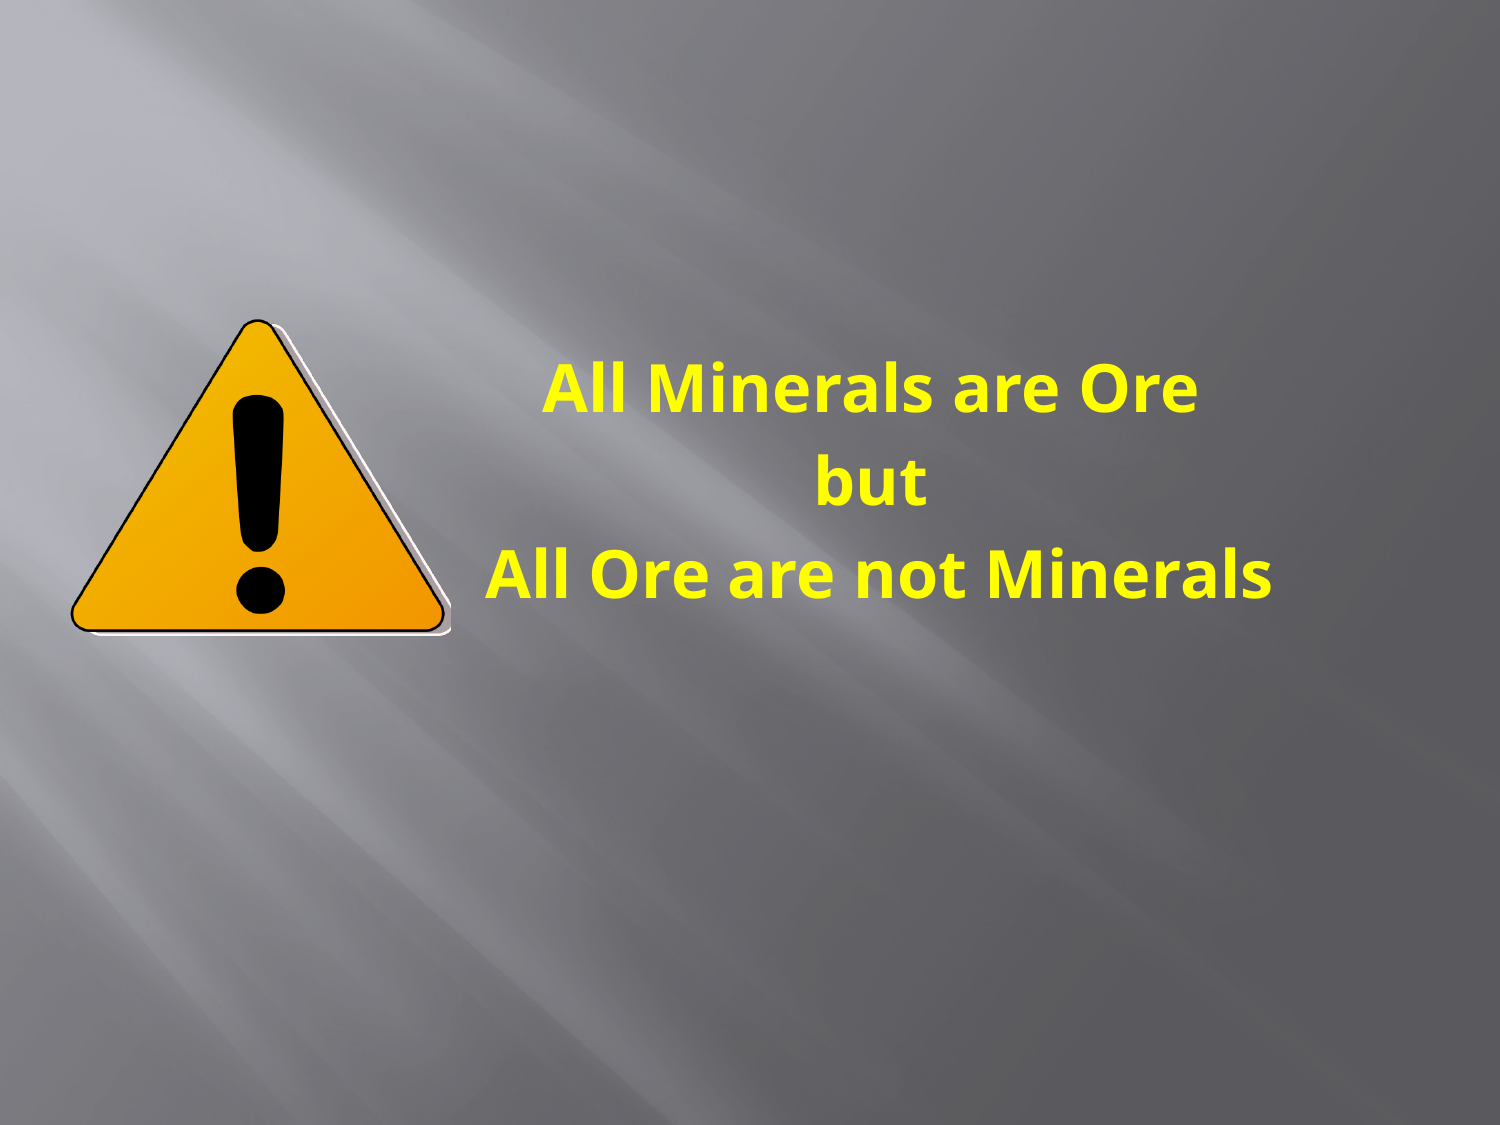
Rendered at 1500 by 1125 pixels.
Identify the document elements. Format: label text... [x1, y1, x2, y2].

subtitle All Minerals are Ore but All Ore are not Minerals [259, 338, 1500, 1008]
picture [64, 314, 452, 637]
